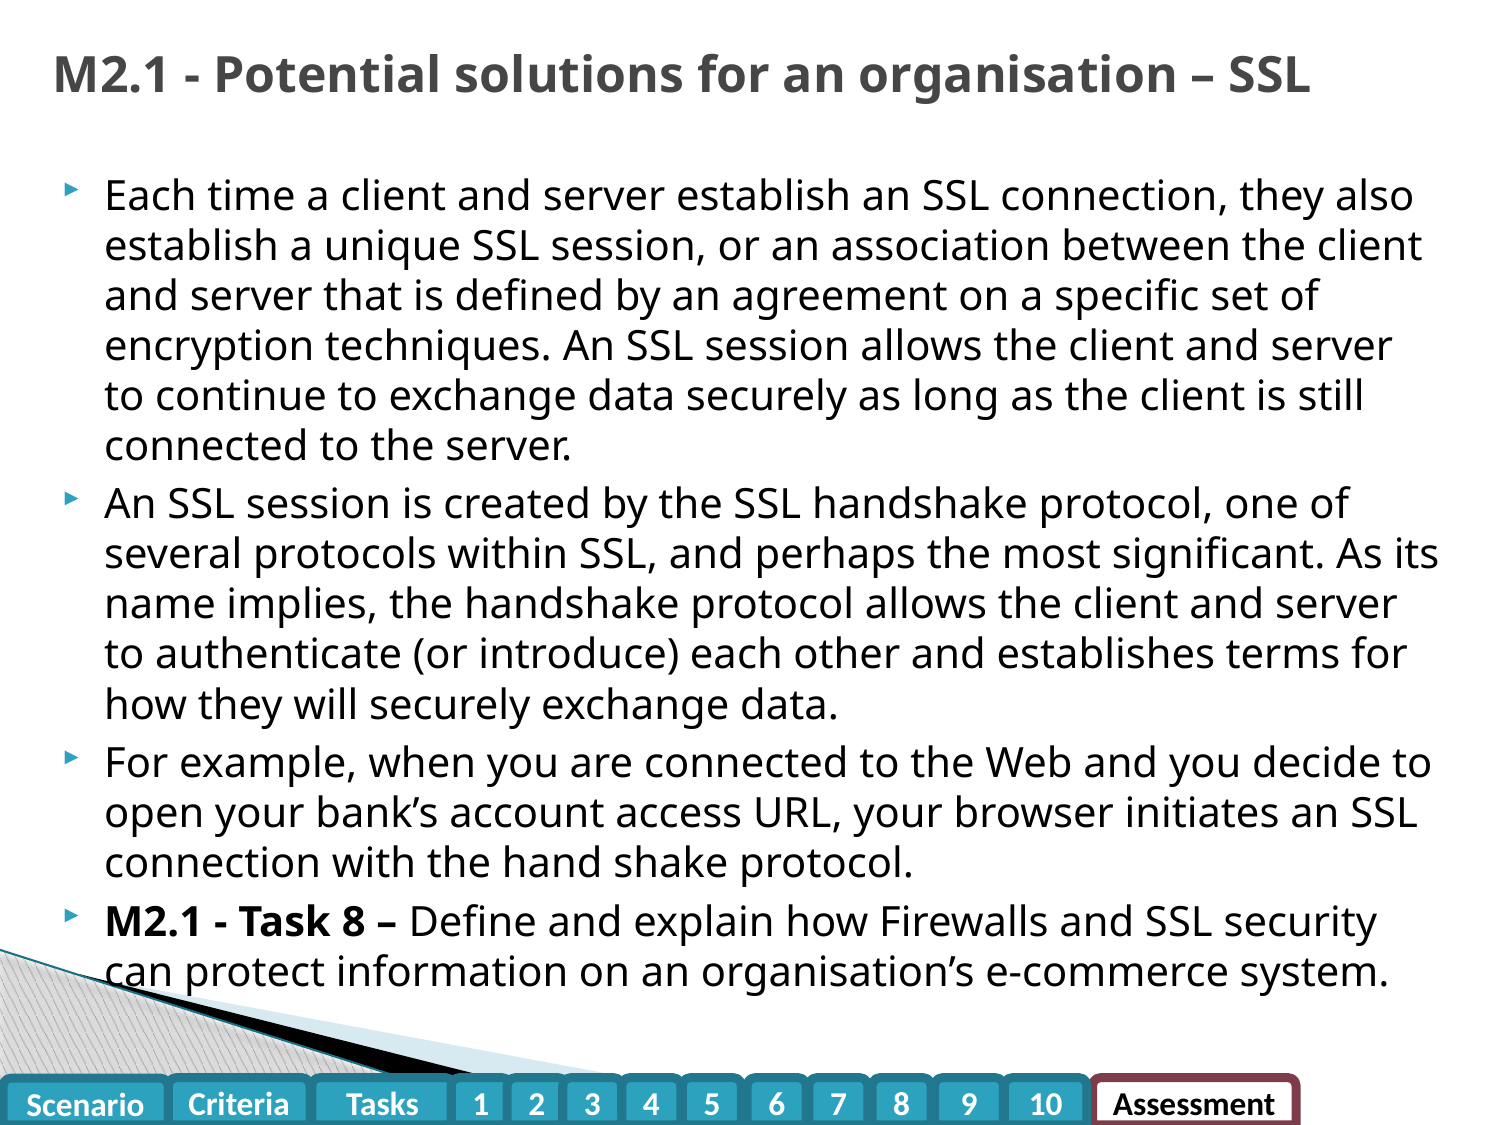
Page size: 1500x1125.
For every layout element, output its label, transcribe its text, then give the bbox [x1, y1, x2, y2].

title M2.1 - Potential solutions for an organisation – SSL [37, 19, 1471, 126]
list Each time a client and server establish an SSL connection, they also establish a unique SSL session, or an association between the client and server that is defined by an agreement on a specific set of encryption techniques. An SSL session allows the client and server to continue to exchange data securely as long as the client is still connected to the server. An SSL session is created by the SSL handshake protocol, one of several protocols within SSL, and perhaps the most significant. As its name implies, the handshake protocol allows the client and server to authenticate (or introduce) each other and establishes terms for how they will securely exchange data. For example, when you are connected to the Web and you decide to open your bank’s account access URL, your browser initiates an SSL connection with the hand shake protocol. M2.1 - Task 8 – Define and explain how Firewalls and SSL security can protect information on an organisation’s e-commerce system. [29, 160, 1459, 1071]
